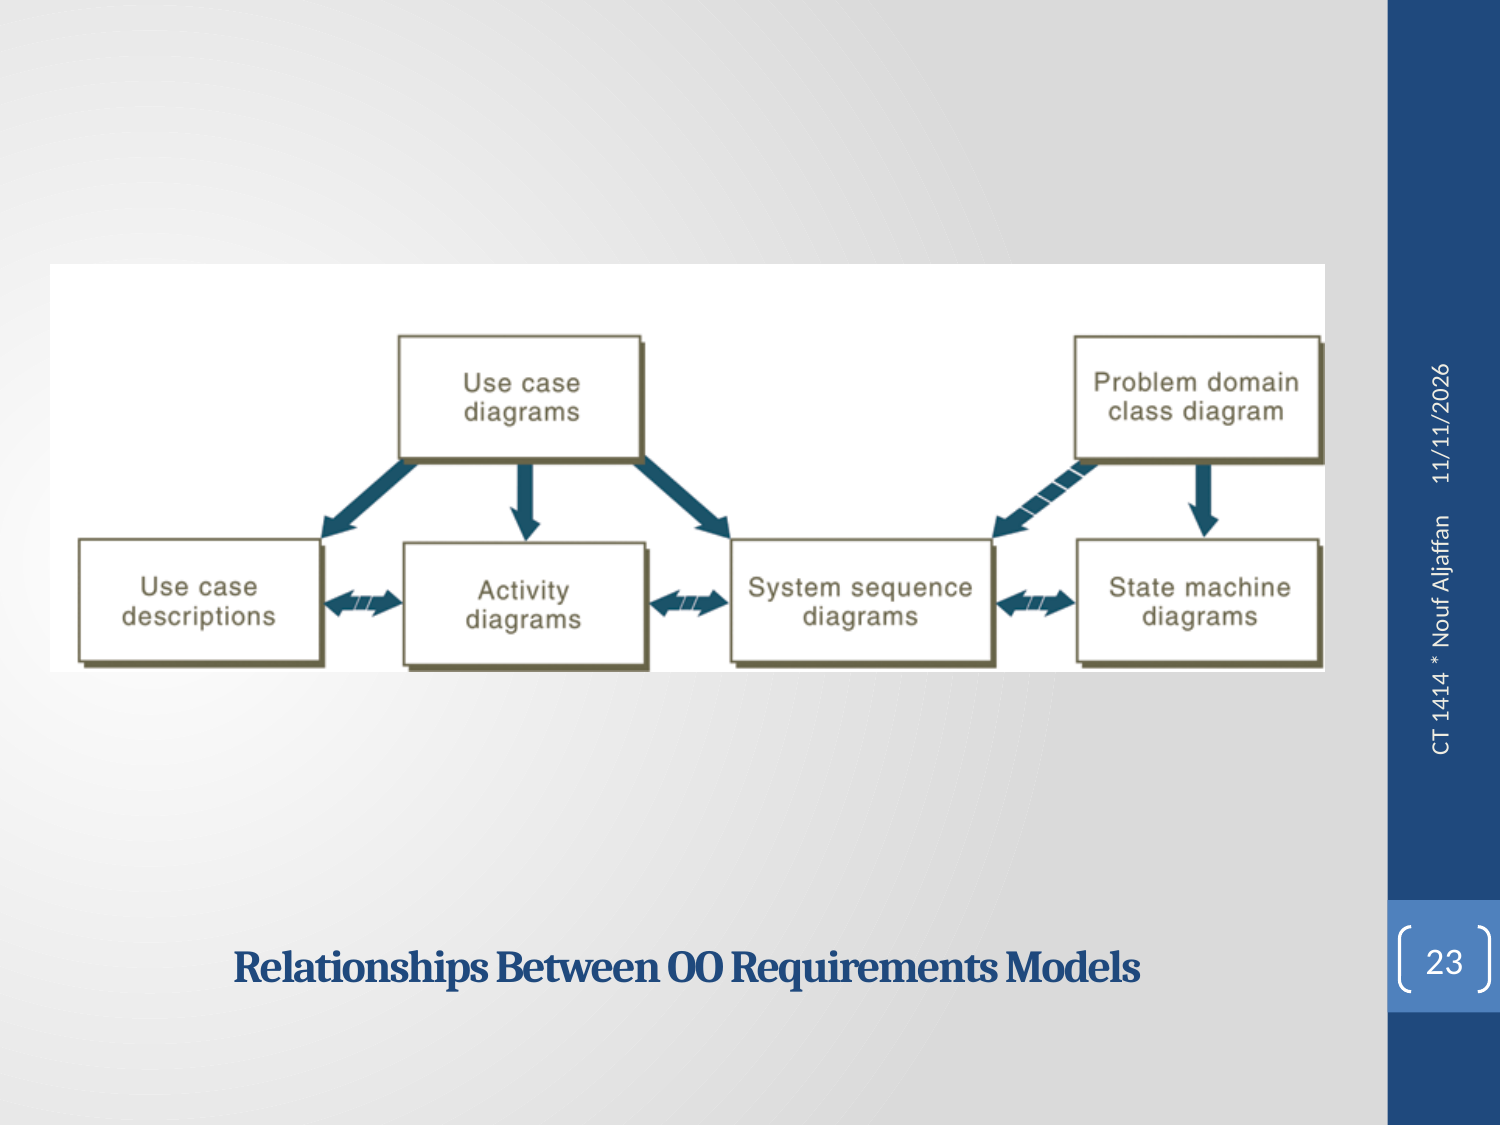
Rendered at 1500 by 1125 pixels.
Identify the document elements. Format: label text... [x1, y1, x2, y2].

footer CT 1414 * Nouf Aljaffan [1408, 500, 1469, 889]
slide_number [1408, 100, 1469, 500]
title Relationships Between OO Requirements Models [50, 901, 1325, 999]
slide_number 23 [1397, 925, 1492, 994]
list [49, 263, 1326, 672]
